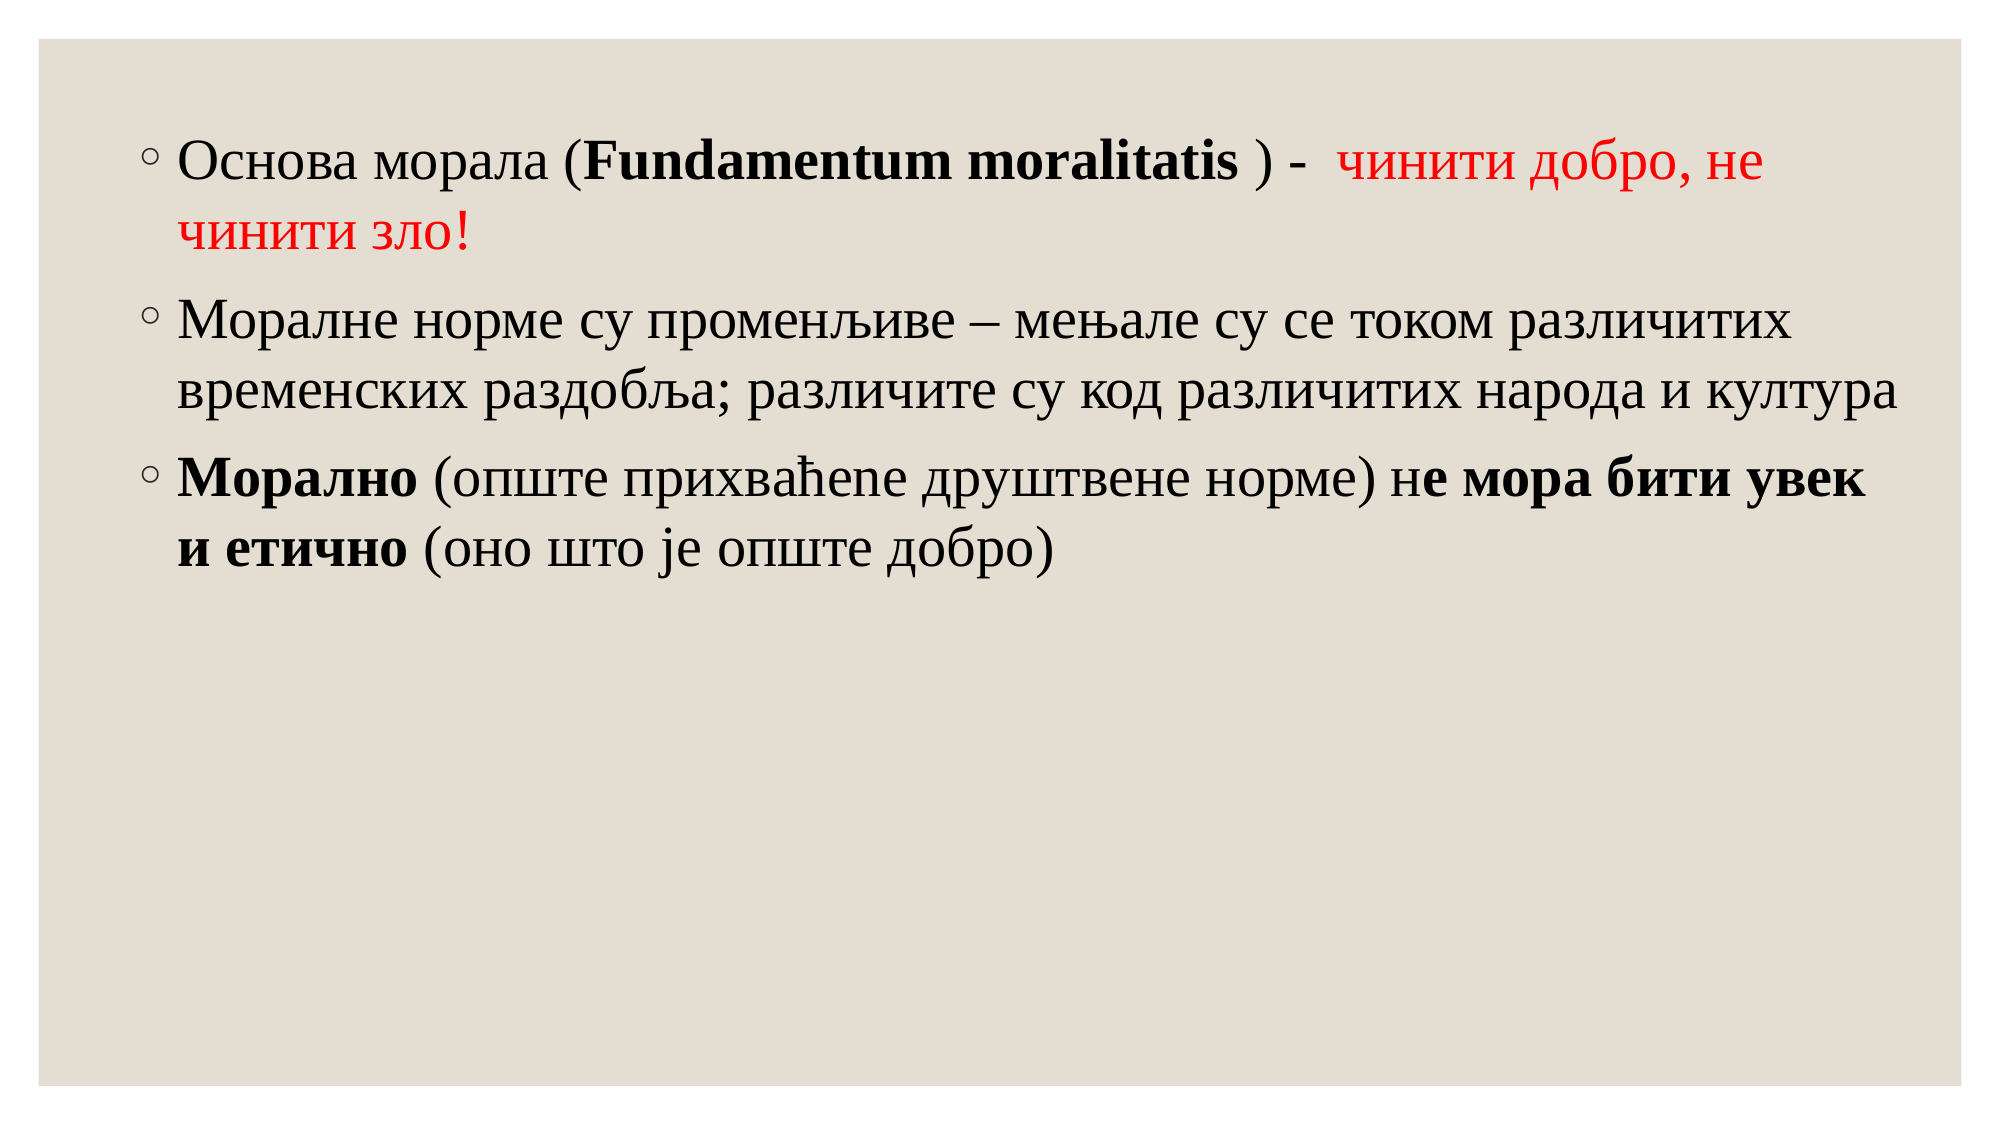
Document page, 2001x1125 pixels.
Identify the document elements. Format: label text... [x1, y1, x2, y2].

list Основа морала (Fundamentum moralitatis ) - чинити добрo, не чинити злo! Моралне норме су променљиве – мењале су се током различитих временских раздобља; различите су код различитих народа и култура Моралнo (oпште прихвaћene друштвене норме) не мора бити увек и етично (oно што je oпште добро) [118, 113, 1918, 856]
